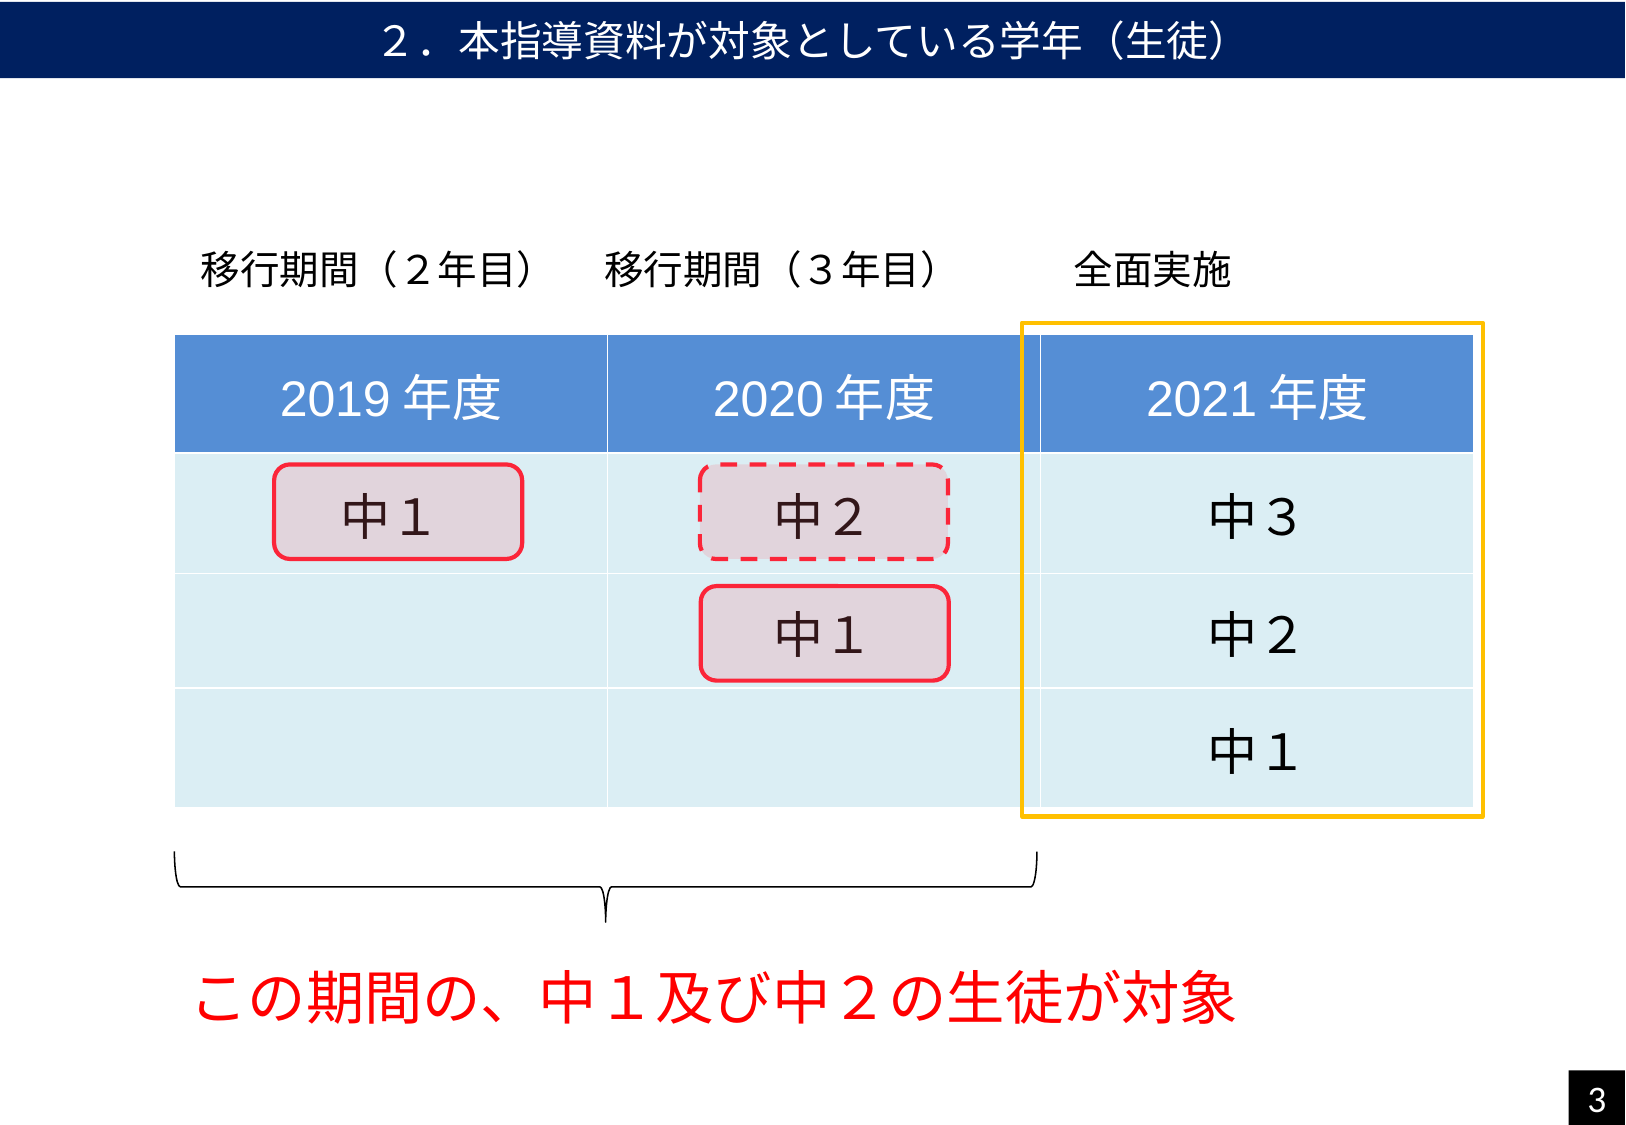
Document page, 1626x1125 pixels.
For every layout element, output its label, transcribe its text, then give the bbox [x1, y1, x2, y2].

table_header 2020年度 [608, 335, 1020, 452]
text_box [271, 462, 525, 562]
text_box 3 [1566, 1068, 1625, 1125]
table_cell [175, 574, 607, 687]
list 移行期間（２年目） 移行期間（３年目） 全面実施 [186, 243, 1392, 327]
text_box ２．本指導資料が対象としている学年（生徒） [0, 0, 1625, 80]
text_box [1020, 321, 1485, 819]
table_cell [608, 689, 1020, 807]
table_cell 中２ [608, 454, 1020, 573]
table_cell 中１ [175, 454, 607, 573]
text_box [697, 462, 951, 562]
table_cell 中１ [608, 574, 1020, 687]
text_box [698, 583, 951, 683]
table_cell [175, 689, 607, 807]
table_header 2019年度 [175, 335, 607, 452]
text_box [173, 851, 1038, 923]
text_box この期間の、中１及び中２の生徒が対象 [117, 961, 1283, 1057]
